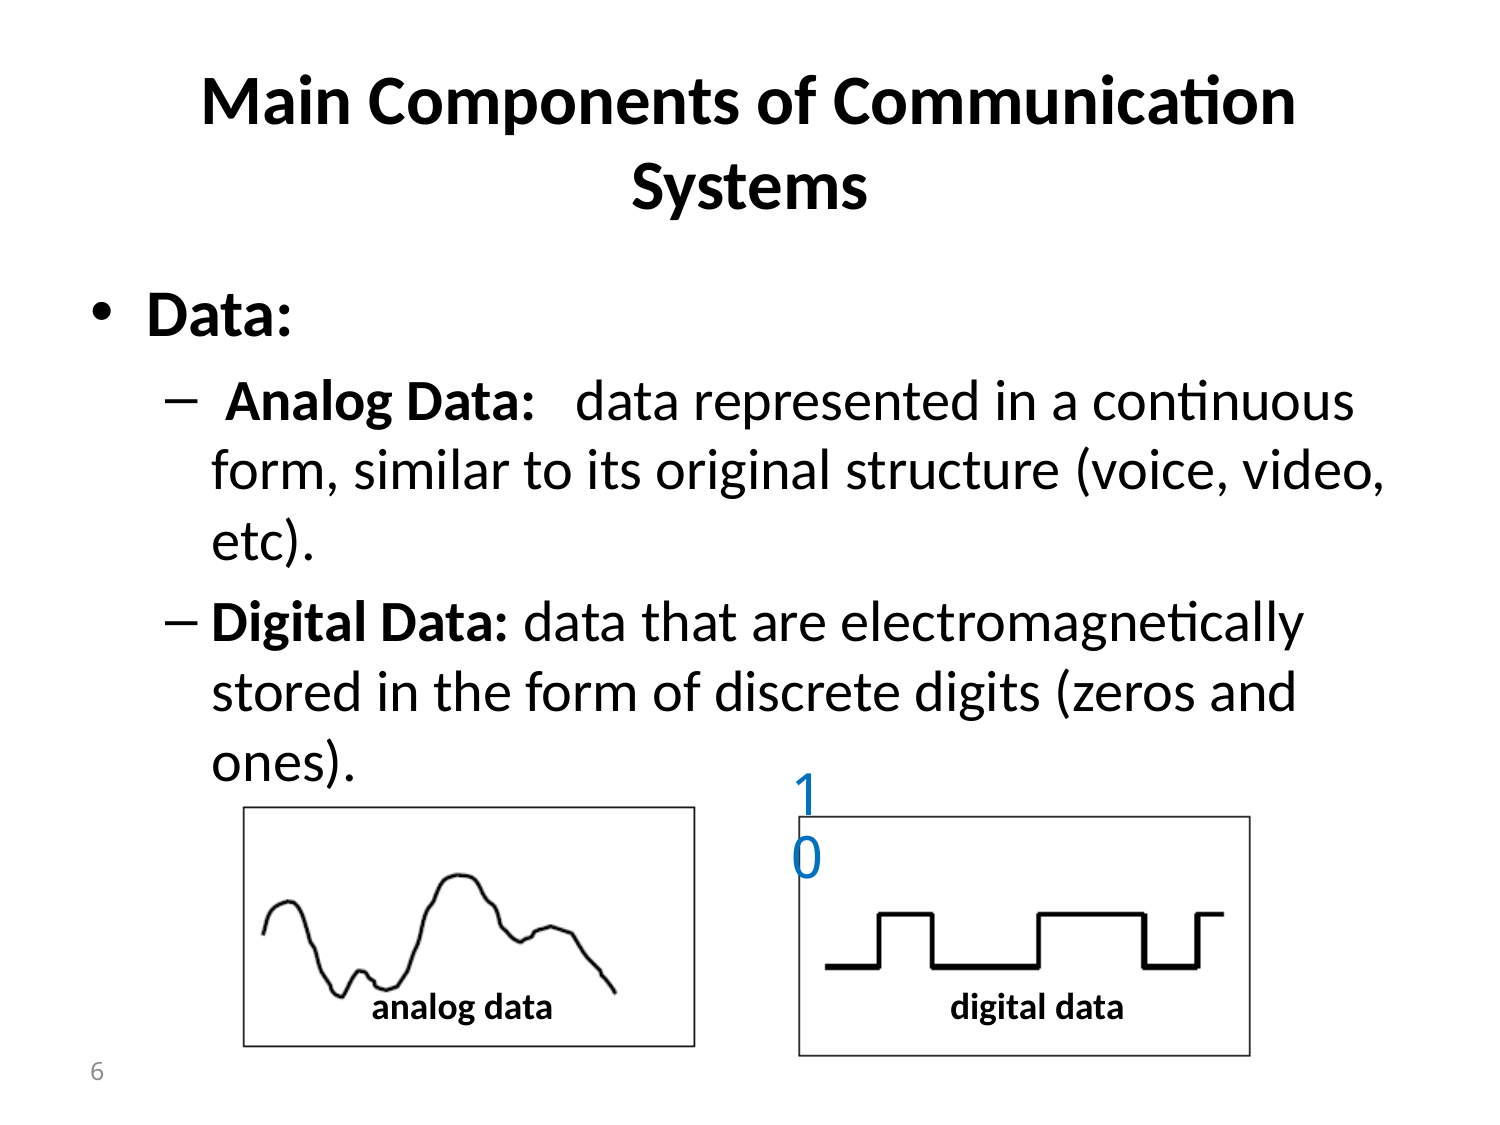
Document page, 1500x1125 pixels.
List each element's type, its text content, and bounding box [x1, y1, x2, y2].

text_box 1 [787, 750, 838, 798]
slide_number 6 [75, 1042, 425, 1103]
picture [237, 799, 1254, 1060]
title Main Components of Communication Systems [75, 45, 1425, 233]
list Data: Analog Data: data represented in a continuous form, similar to its original structure (voice, video, etc). Digital Data: data that are electromagnetically stored in the form of discrete digits (zeros and ones). [75, 262, 1425, 1005]
